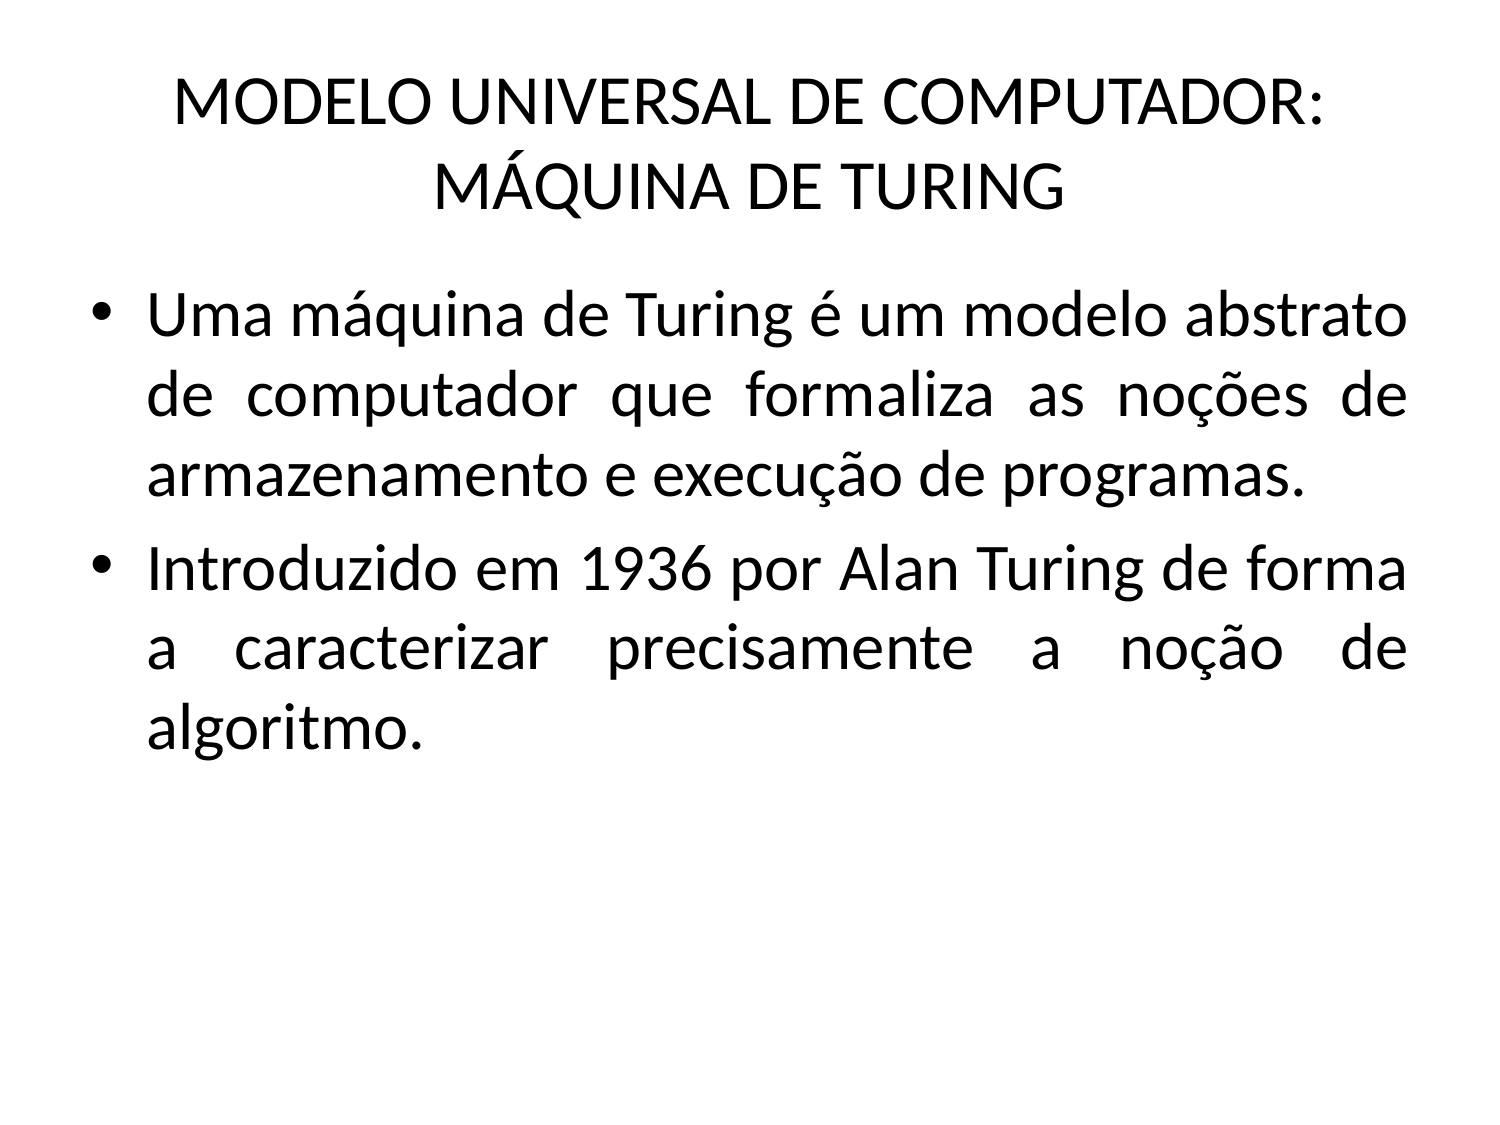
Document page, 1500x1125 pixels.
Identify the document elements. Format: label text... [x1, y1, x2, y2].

list Uma máquina de Turing é um modelo abstrato de computador que formaliza as noções de armazenamento e execução de programas. Introduzido em 1936 por Alan Turing de forma a caracterizar precisamente a noção de algoritmo. [75, 262, 1425, 1005]
title MODELO UNIVERSAL DE COMPUTADOR: MÁQUINA DE TURING [75, 45, 1425, 233]
